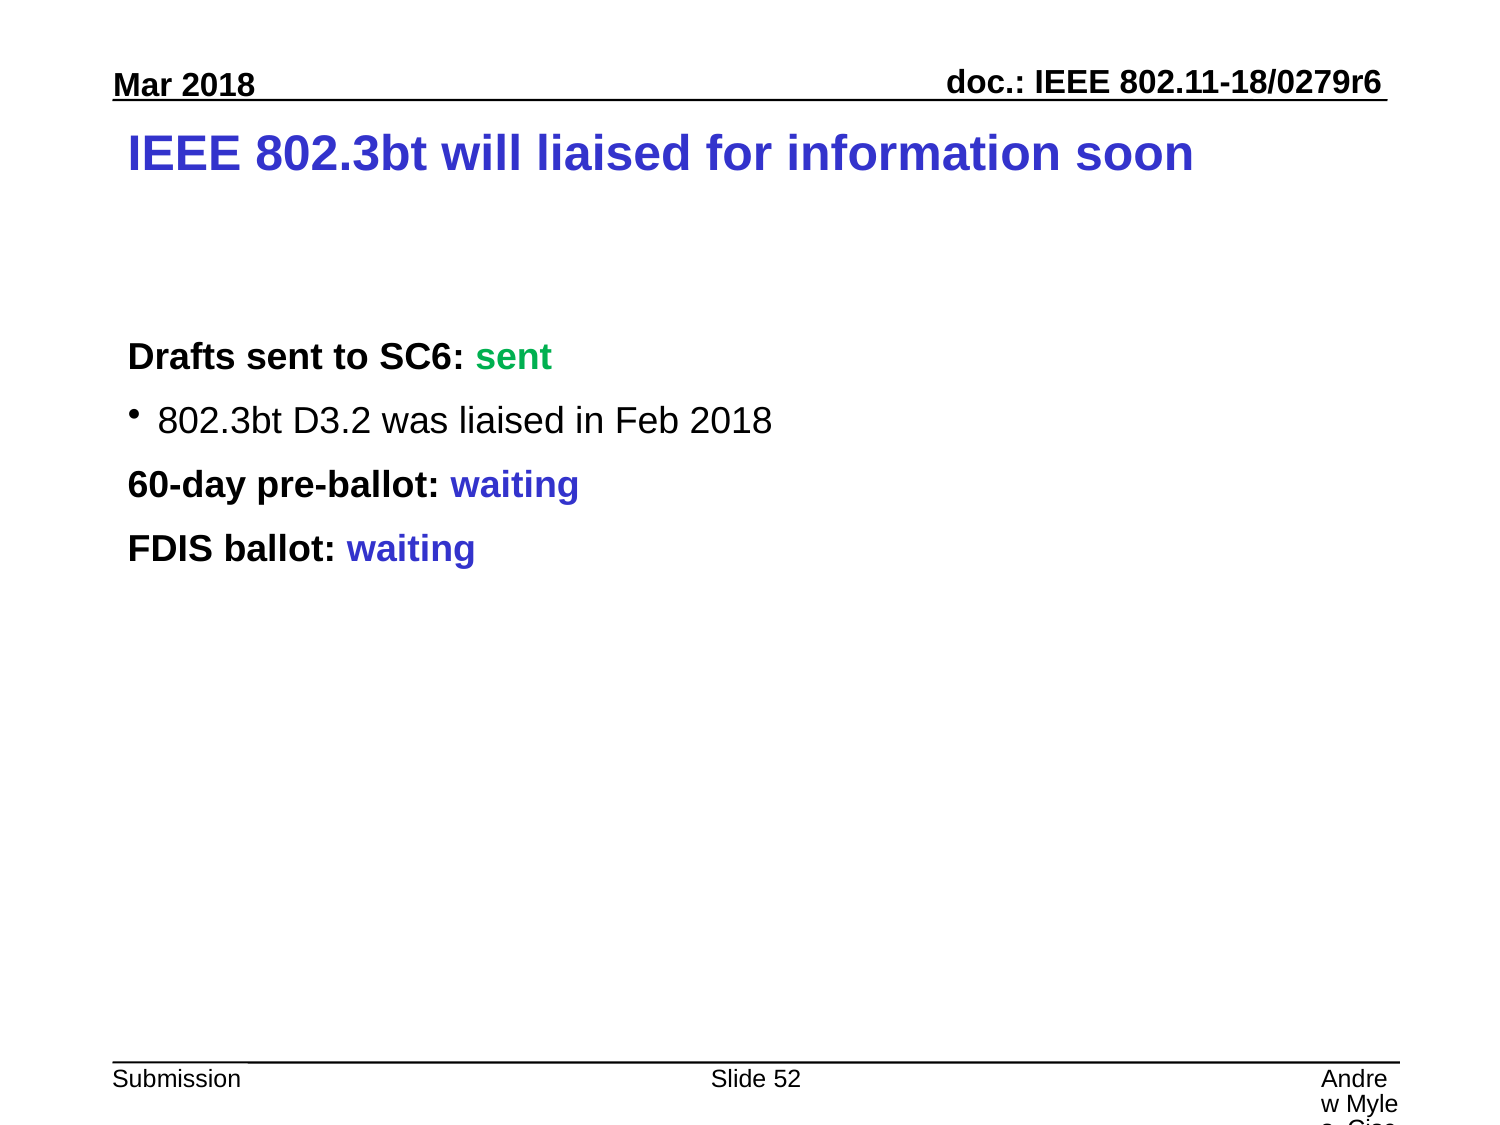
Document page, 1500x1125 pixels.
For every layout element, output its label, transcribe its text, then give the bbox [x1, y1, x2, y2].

list Drafts sent to SC6: sent 802.3bt D3.2 was liaised in Feb 2018 60-day pre-ballot: waiting FDIS ballot: waiting [112, 324, 1388, 1000]
footer Andrew Myles, Cisco [1320, 1061, 1402, 1093]
title IEEE 802.3bt will liaised for information soon [112, 112, 1388, 288]
slide_number Slide 52 [709, 1061, 803, 1093]
